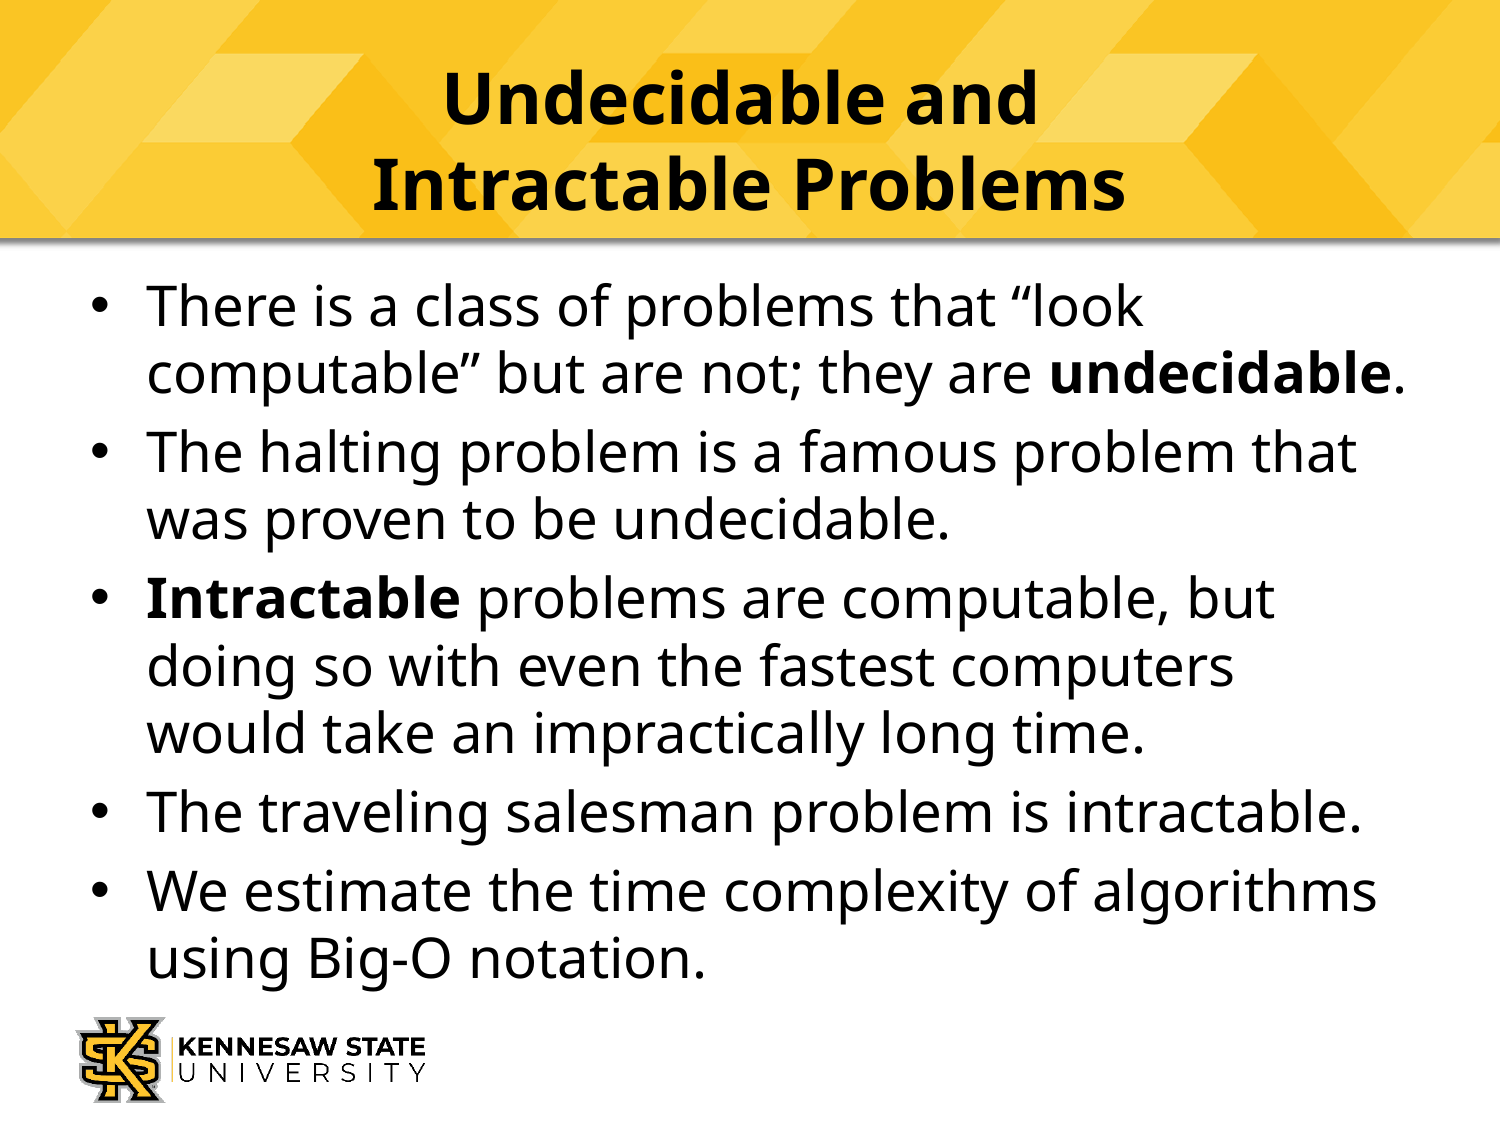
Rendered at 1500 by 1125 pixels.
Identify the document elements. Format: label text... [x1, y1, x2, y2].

picture [0, 0, 1500, 251]
title Undecidable and Intractable Problems [75, 45, 1425, 233]
picture [75, 1017, 425, 1103]
list There is a class of problems that “look computable” but are not; they are undecidable. The halting problem is a famous problem that was proven to be undecidable. Intractable problems are computable, but doing so with even the fastest computers would take an impractically long time. The traveling salesman problem is intractable. We estimate the time complexity of algorithms using Big-O notation. [75, 262, 1425, 1005]
